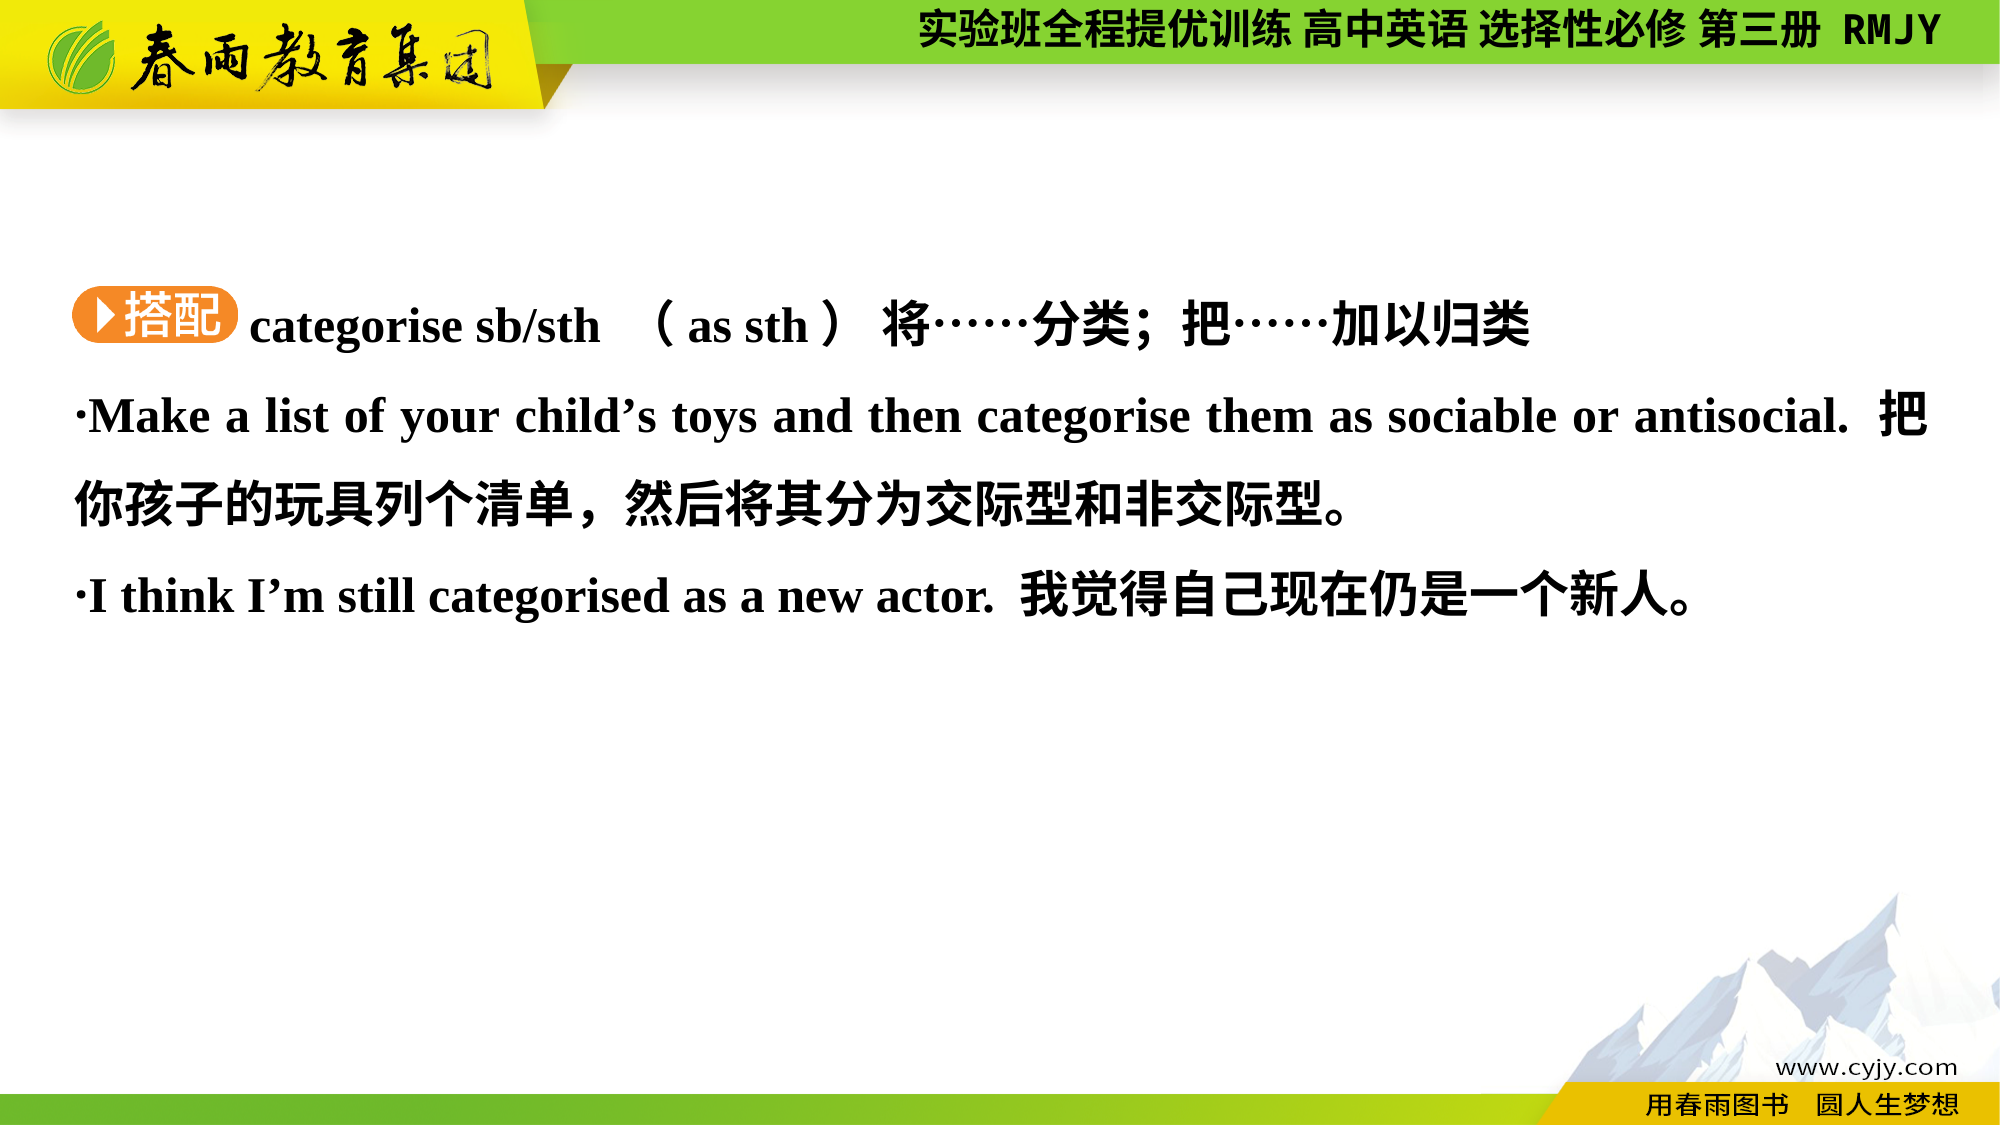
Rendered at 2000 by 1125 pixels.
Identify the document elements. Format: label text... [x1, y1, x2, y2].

list categorise sb/sth （as sth） 将……分类；把……加以归类 ·Make a list of your child’s toys and then categorise them as sociable or antisocial. 把你孩子的玩具列个清单，然后将其分为交际型和非交际型。 ·I think I’m still categorised as a new actor. 我觉得自己现在仍是一个新人。 [59, 255, 1944, 634]
picture [0, 0, 2000, 1125]
